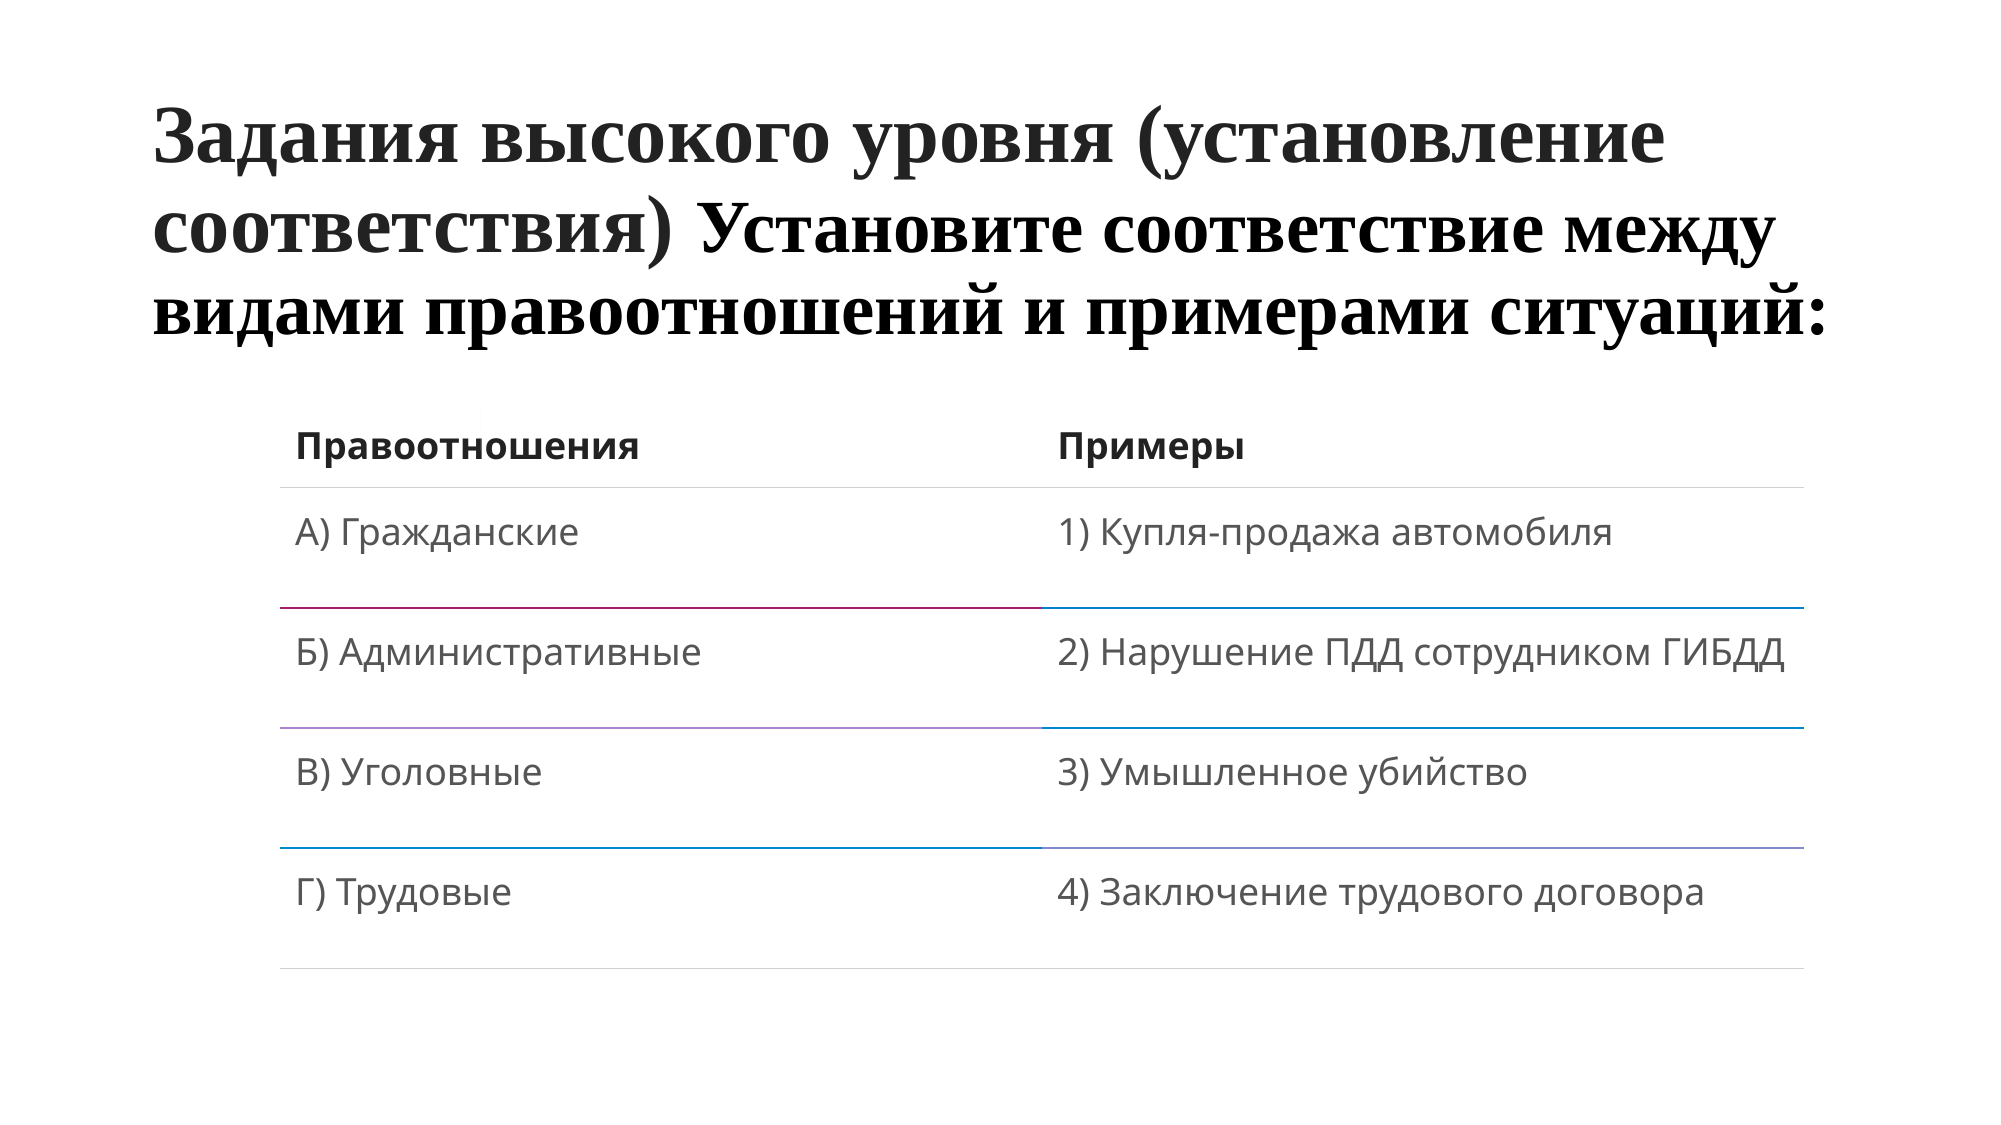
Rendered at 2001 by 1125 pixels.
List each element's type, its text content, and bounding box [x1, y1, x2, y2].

table_header Примеры [1042, 368, 1804, 487]
table_cell А) Гражданские [280, 488, 1042, 607]
table_cell 3) Умышленное убийство [1042, 729, 1804, 847]
table_cell Б) Административные [280, 609, 1042, 727]
table_cell Г) Трудовые [280, 849, 1042, 968]
table_header Правоотношения [280, 368, 1042, 487]
table_cell 1) Купля-продажа автомобиля [1042, 488, 1804, 607]
table_cell В) Уголовные [280, 729, 1042, 847]
table_cell 4) Заключение трудового договора [1042, 849, 1804, 968]
table_cell 2) Нарушение ПДД сотрудником ГИБДД [1042, 609, 1804, 727]
title Задания высокого уровня (установление соответствия) Установите соответствие между видами правоотношений и примерами ситуаций: [137, 59, 1863, 383]
